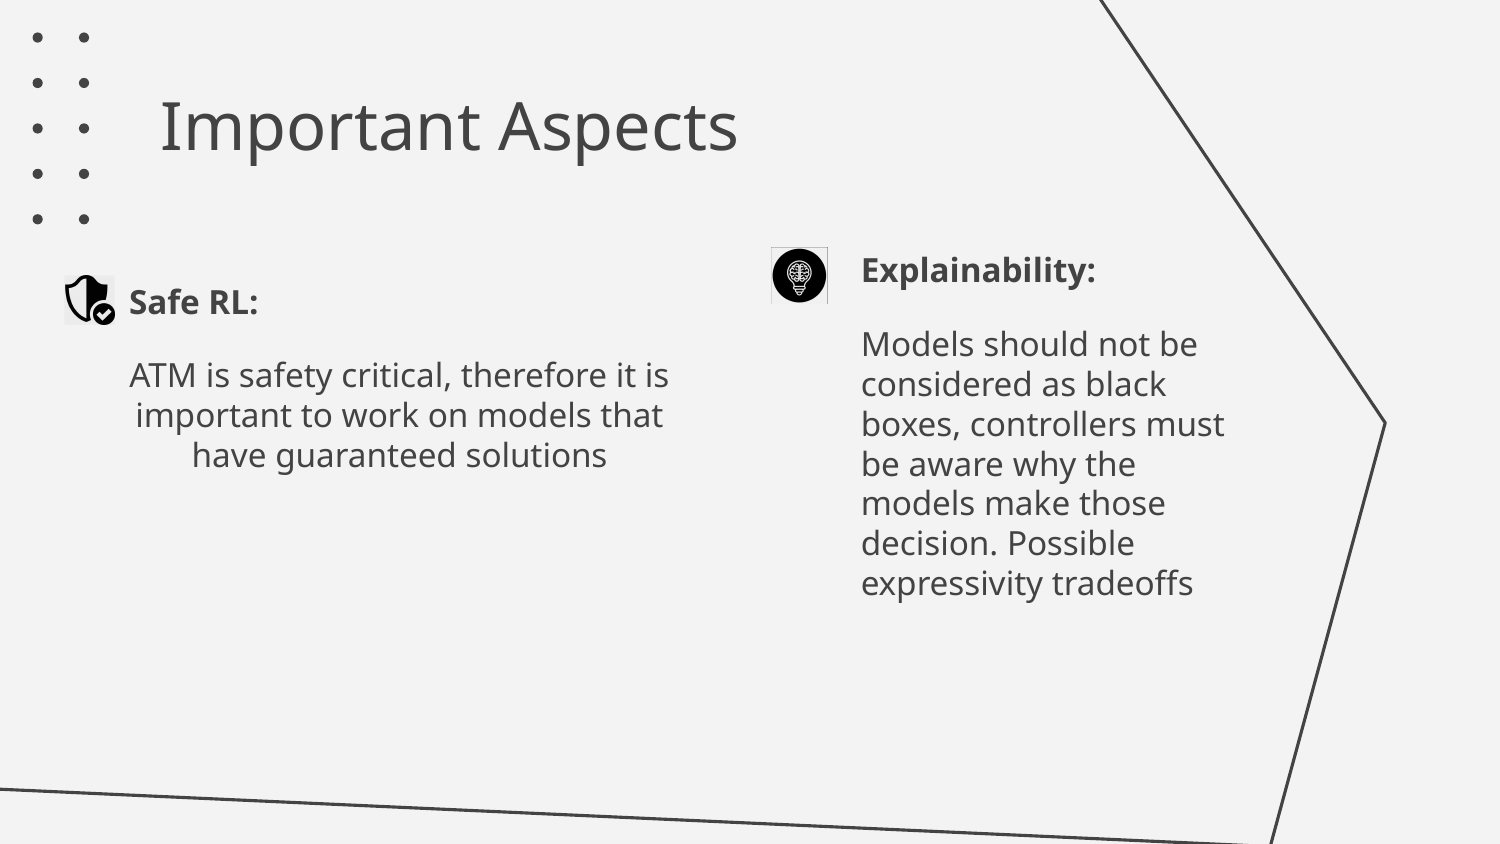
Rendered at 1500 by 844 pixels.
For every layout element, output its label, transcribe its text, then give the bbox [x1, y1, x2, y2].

text_box [543, 410, 1265, 529]
text_box Safe RL: ATM is safety critical, therefore it is important to work on models that have guaranteed solutions [114, 265, 686, 384]
picture [64, 275, 115, 325]
title Important Aspects [145, 20, 1234, 180]
picture [771, 247, 828, 304]
subtitle Explainability: Models should not be considered as black boxes, controllers must be aware why the models make those decision. Possible expressivity tradeoffs [845, 234, 1246, 353]
